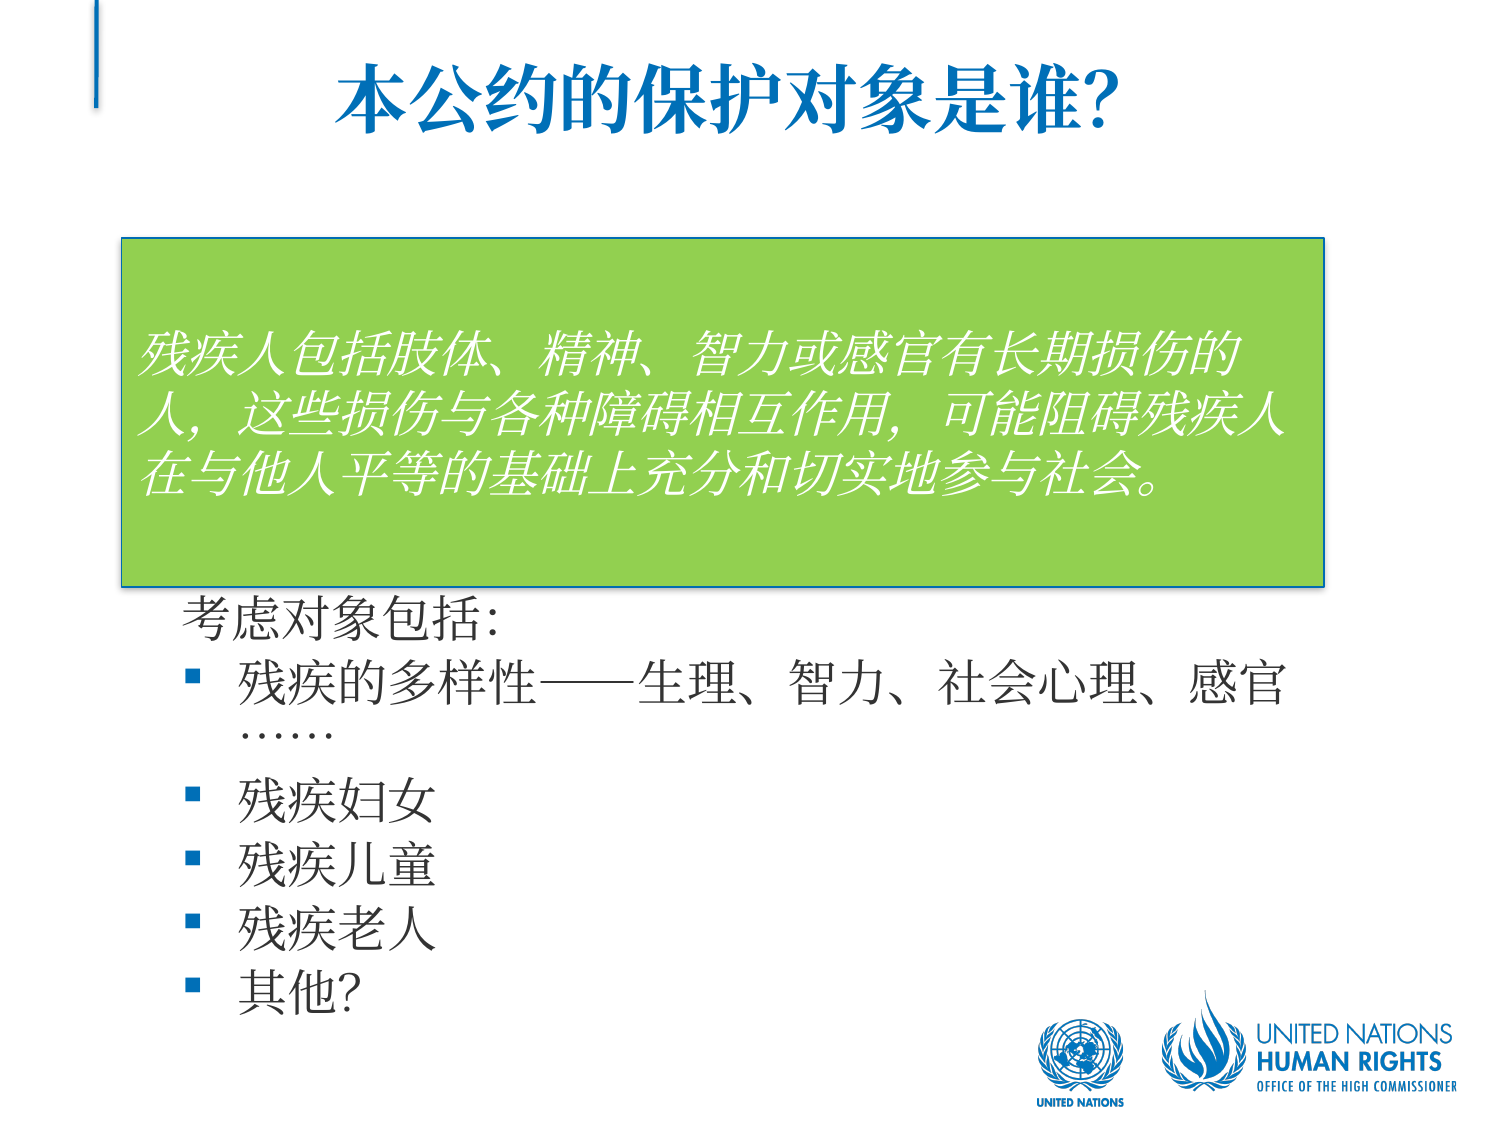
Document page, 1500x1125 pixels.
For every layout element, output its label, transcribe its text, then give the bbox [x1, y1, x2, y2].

text_box 残疾人包括肢体、精神、智力或感官有长期损伤的人，这些损伤与各种障碍相互作用，可能阻碍残疾人在与他人平等的基础上充分和切实地参与社会。 [121, 237, 1325, 588]
title 本公约的保护对象是谁？ [55, 45, 1437, 224]
text_box 考虑对象包括： 残疾的多样性——生理、智力、社会心理、感官…… 残疾妇女 残疾儿童 残疾老人 其他？ [166, 593, 1325, 1041]
picture [1037, 990, 1457, 1107]
